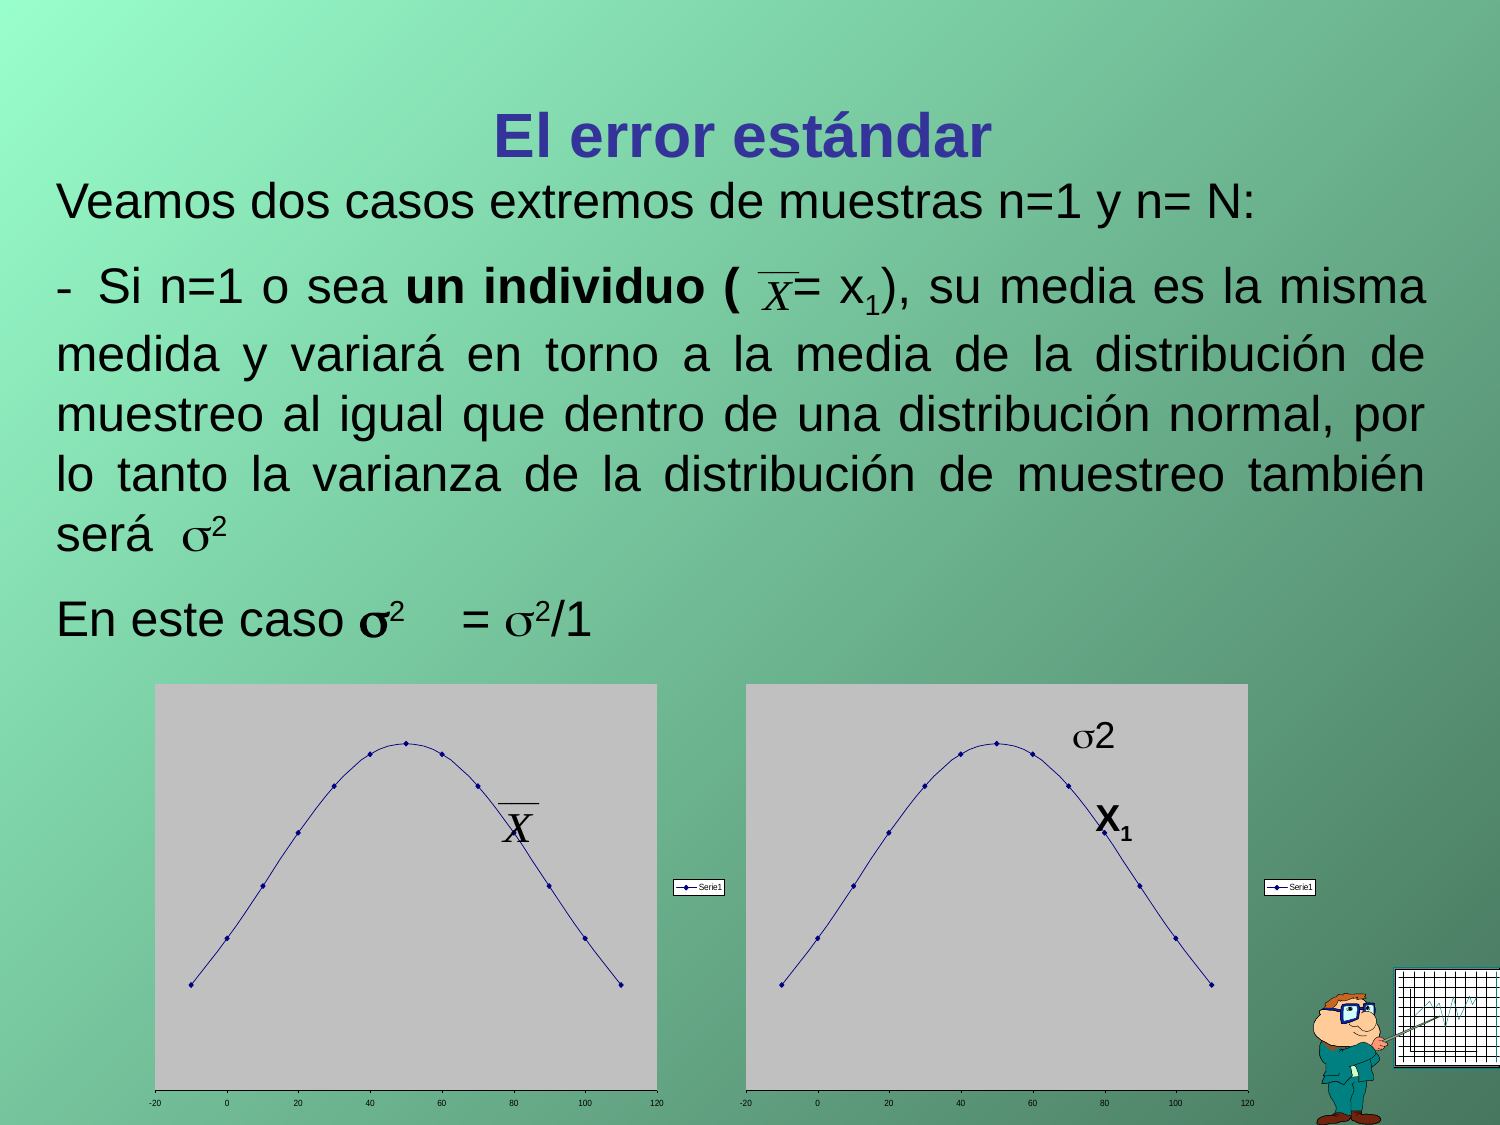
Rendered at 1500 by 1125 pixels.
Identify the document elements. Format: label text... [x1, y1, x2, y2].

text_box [725, 671, 1323, 1125]
text_box Veamos dos casos extremos de muestras n=1 y n= N: - Si n=1 o sea un individuo ( = x1), su media es la misma medida y variará en torno a la media de la distribución de muestreo al igual que dentro de una distribución normal, por lo tanto la varianza de la distribución de muestreo también será 2 En este caso 2 = 2/1 [41, 160, 1442, 835]
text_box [489, 774, 550, 850]
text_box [135, 671, 724, 1125]
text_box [749, 243, 810, 318]
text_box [1327, 966, 1500, 1125]
text_box El error estándar [62, 87, 1425, 178]
